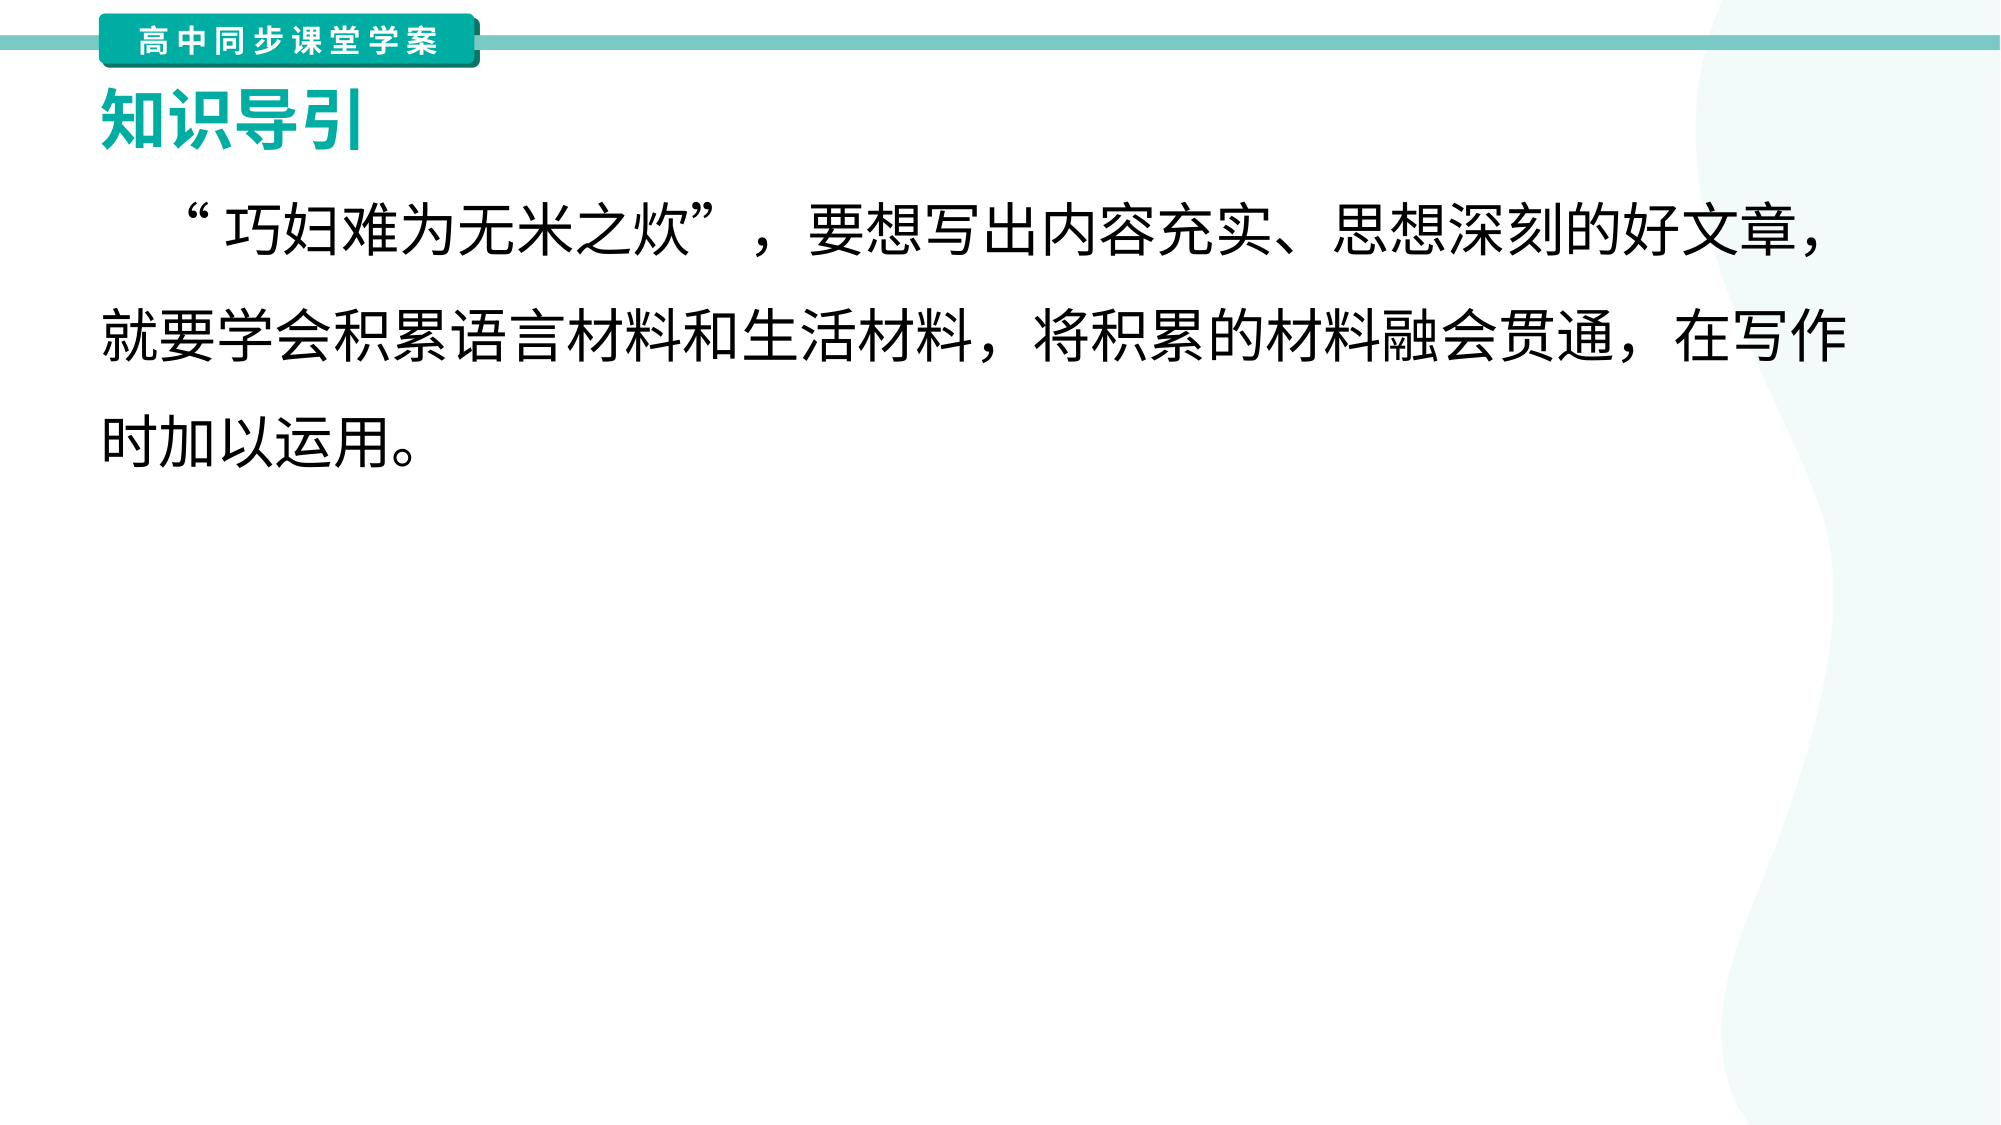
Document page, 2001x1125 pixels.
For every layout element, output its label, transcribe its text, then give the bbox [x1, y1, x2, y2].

text_box 知识导引 [100, 76, 1899, 156]
picture [0, 0, 2000, 1125]
text_box “巧妇难为无米之炊”，要想写出内容充实、思想深刻的好文章， 就要学会积累语言材料和生活材料，将积累的材料融会贯通，在写作 时加以运用。 [100, 156, 1899, 476]
